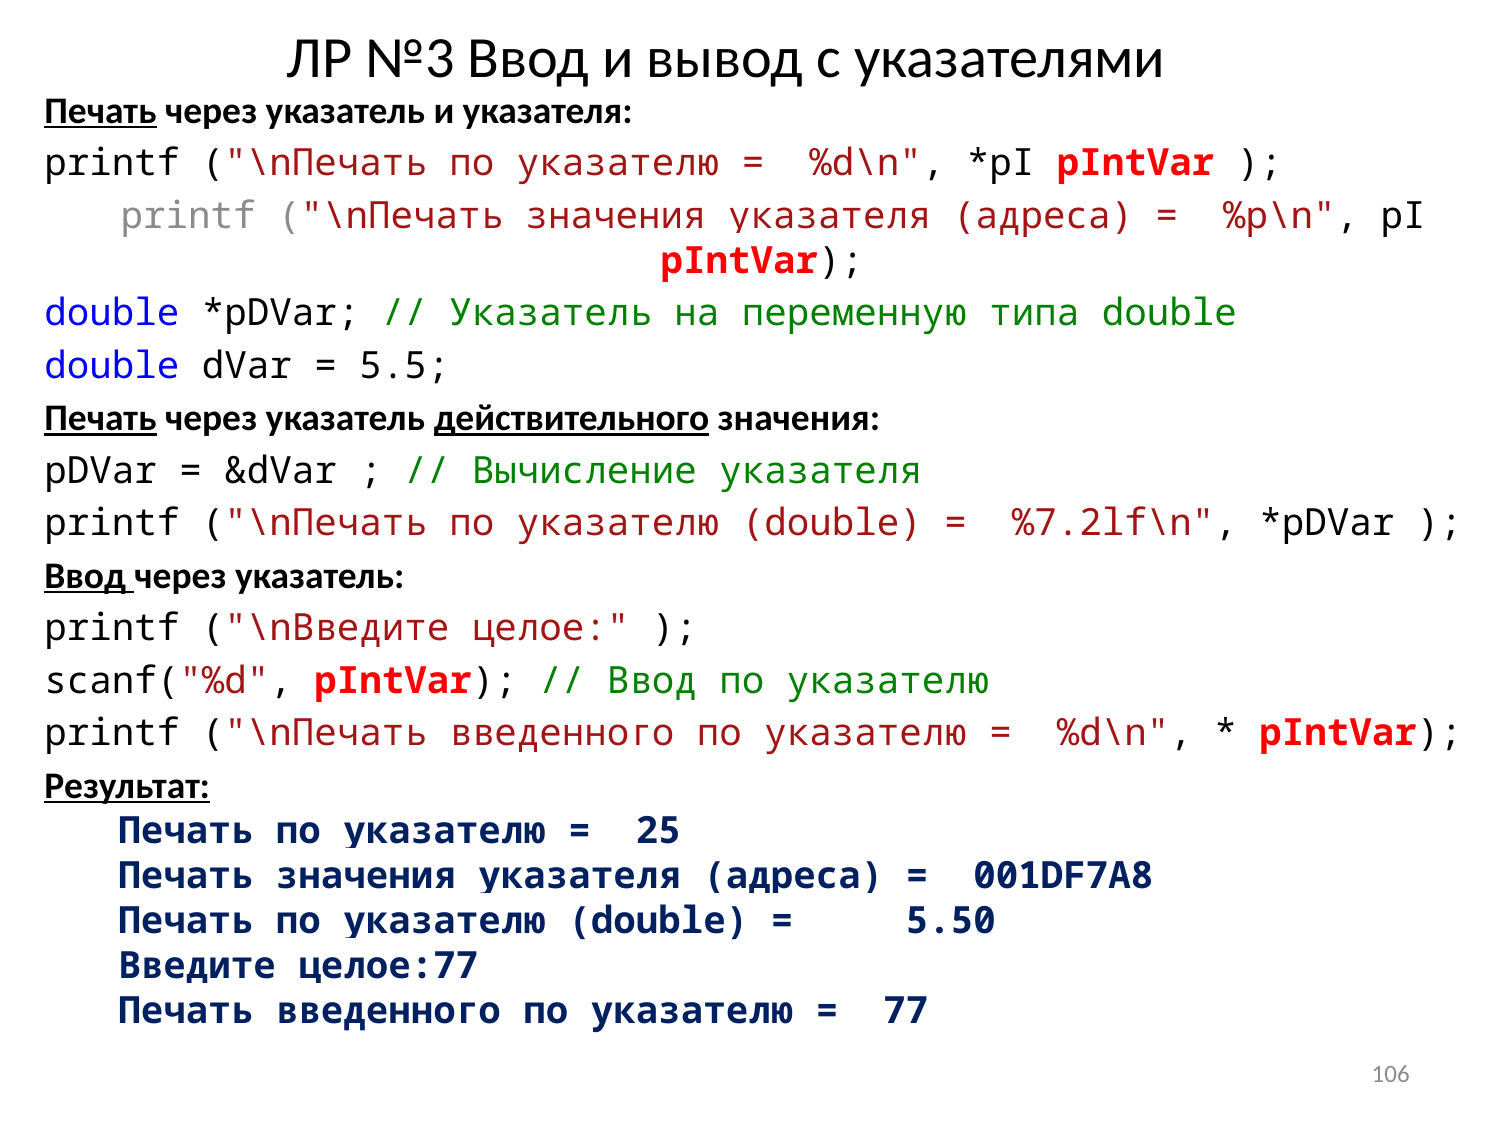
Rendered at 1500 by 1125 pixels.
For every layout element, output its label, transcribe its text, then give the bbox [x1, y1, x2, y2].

text_box Печать через указатель и указателя: printf ("\nПечать по указателю = %d\n", *pI pIntVar ); printf ("\nПечать значения указателя (адреса) = %p\n", pI pIntVar); double *pDVar; // Указатель на переменную типа double double dVar = 5.5; Печать через указатель действительного значения: pDVar = &dVar ; // Вычисление указателя printf ("\nПечать по указателю (double) = %7.2lf\n", *pDVar ); Ввод через указатель: printf ("\nВведите целое:" ); scanf("%d", pIntVar); // Ввод по указателю printf ("\nПечать введенного по указателю = %d\n", * pIntVar); Результат: Печать по указателю = 25 Печать значения указателя (адреса) = 001DF7A8 Печать по указателю (double) = 5.50 Введите целое:77 Печать введенного по указателю = 77 [29, 78, 1495, 1047]
title ЛР №3 Ввод и вывод с указателями [206, 7, 1247, 78]
slide_number 106 [1074, 1042, 1425, 1103]
